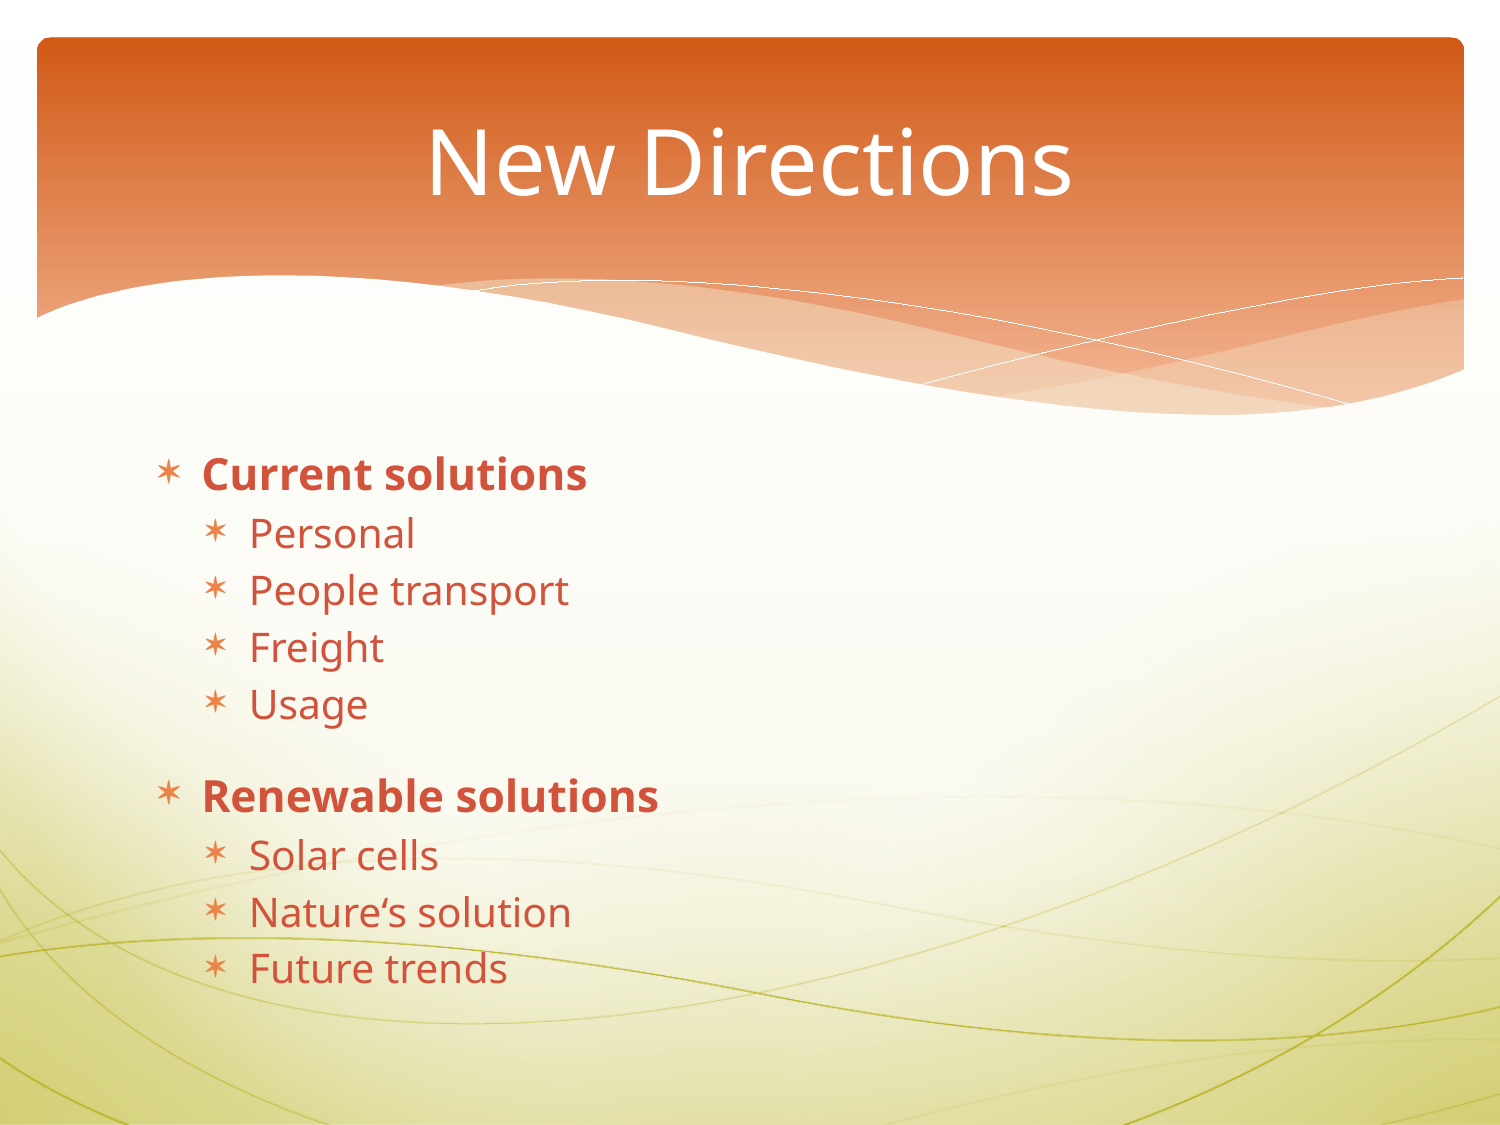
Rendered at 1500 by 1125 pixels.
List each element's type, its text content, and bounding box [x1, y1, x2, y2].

list Current solutions Personal People transport Freight Usage Renewable solutions Solar cells Nature‘s solution Future trends [143, 438, 1359, 1005]
title New Directions [75, 55, 1425, 261]
